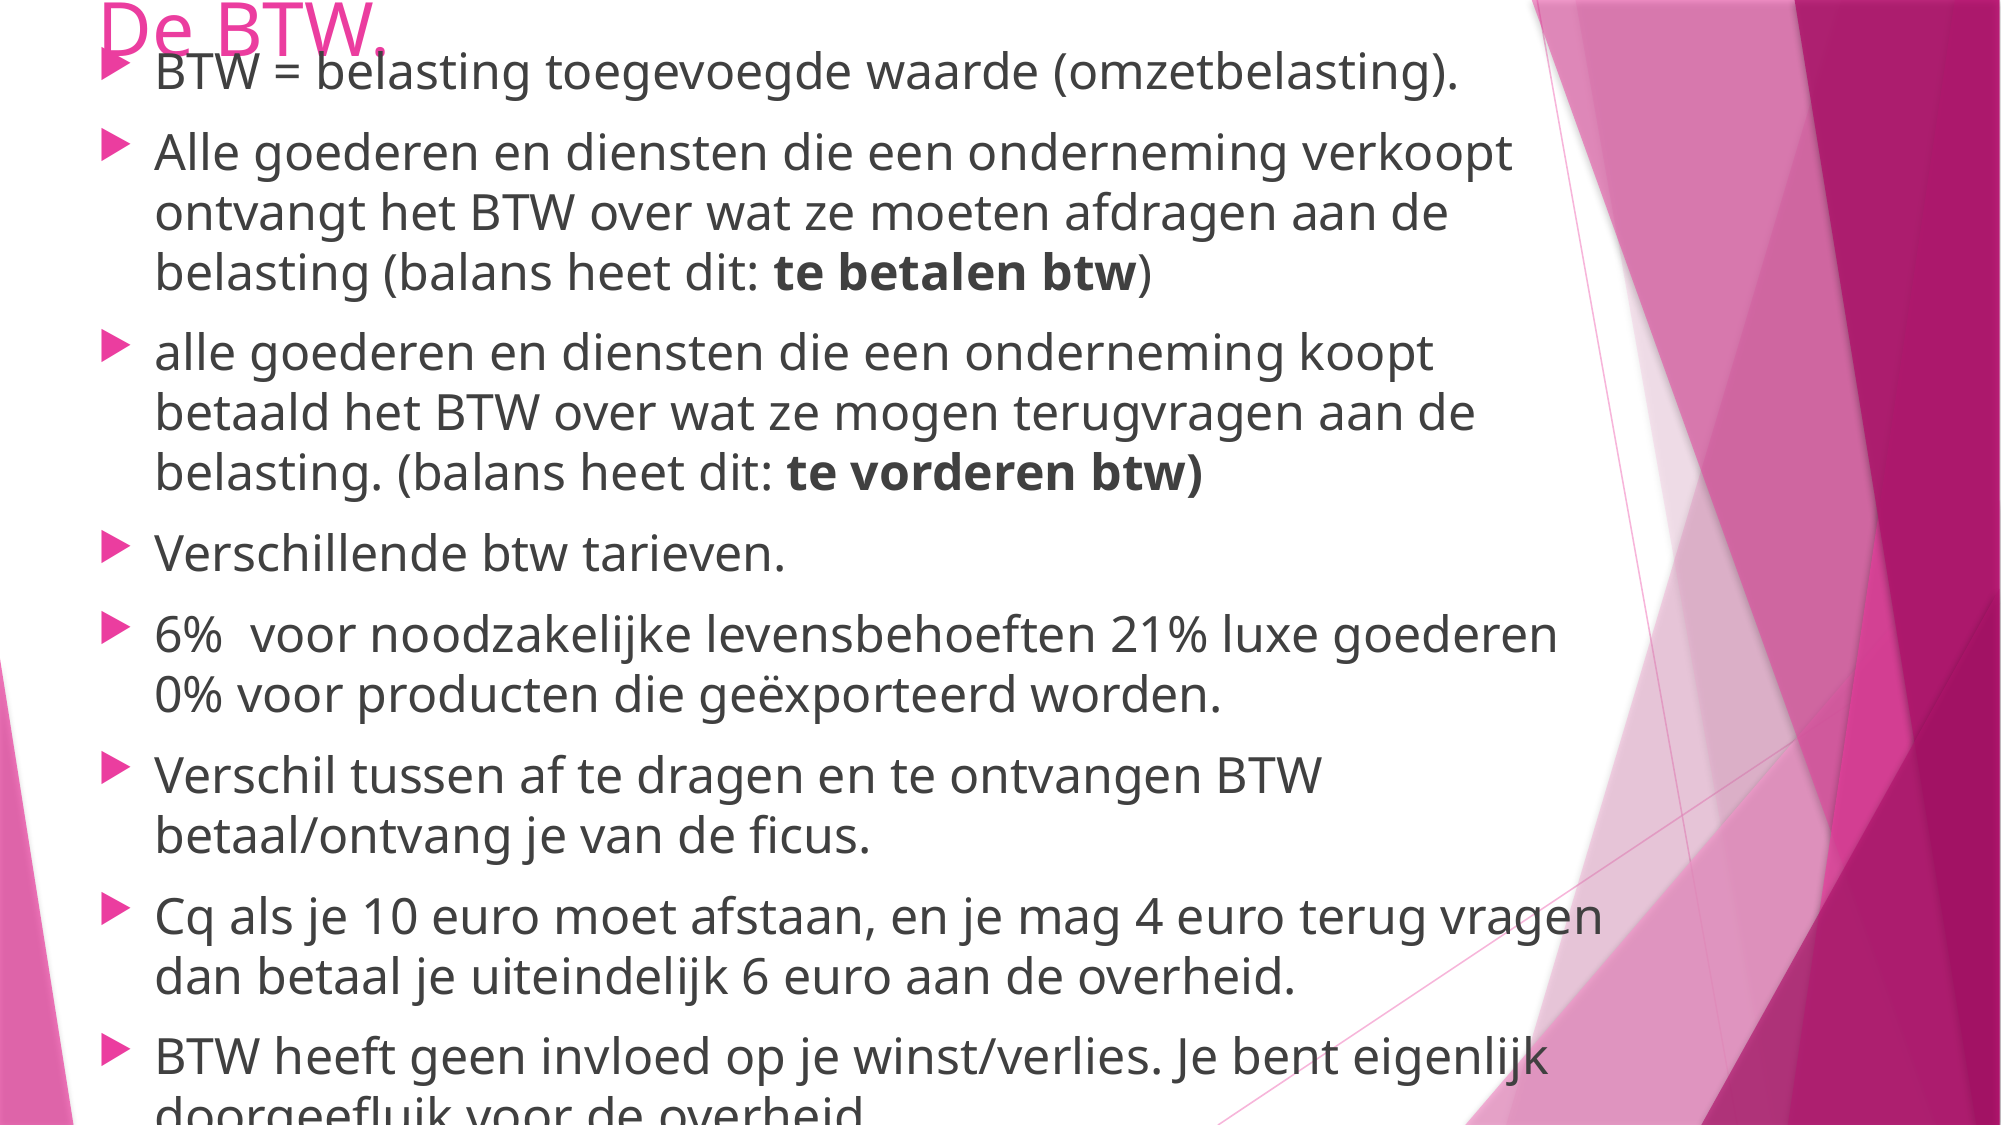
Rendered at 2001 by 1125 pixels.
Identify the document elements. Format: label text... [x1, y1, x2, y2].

list BTW = belasting toegevoegde waarde (omzetbelasting). Alle goederen en diensten die een onderneming verkoopt ontvangt het BTW over wat ze moeten afdragen aan de belasting (balans heet dit: te betalen btw) alle goederen en diensten die een onderneming koopt betaald het BTW over wat ze mogen terugvragen aan de belasting. (balans heet dit: te vorderen btw) Verschillende btw tarieven. 6% voor noodzakelijke levensbehoeften 21% luxe goederen 0% voor producten die geëxporteerd worden. Verschil tussen af te dragen en te ontvangen BTW betaal/ontvang je van de ficus. Cq als je 10 euro moet afstaan, en je mag 4 euro terug vragen dan betaal je uiteindelijk 6 euro aan de overheid. BTW heeft geen invloed op je winst/verlies. Je bent eigenlijk doorgeefluik voor de overheid. [82, 31, 1635, 1048]
title De BTW. [82, 0, 1522, 31]
